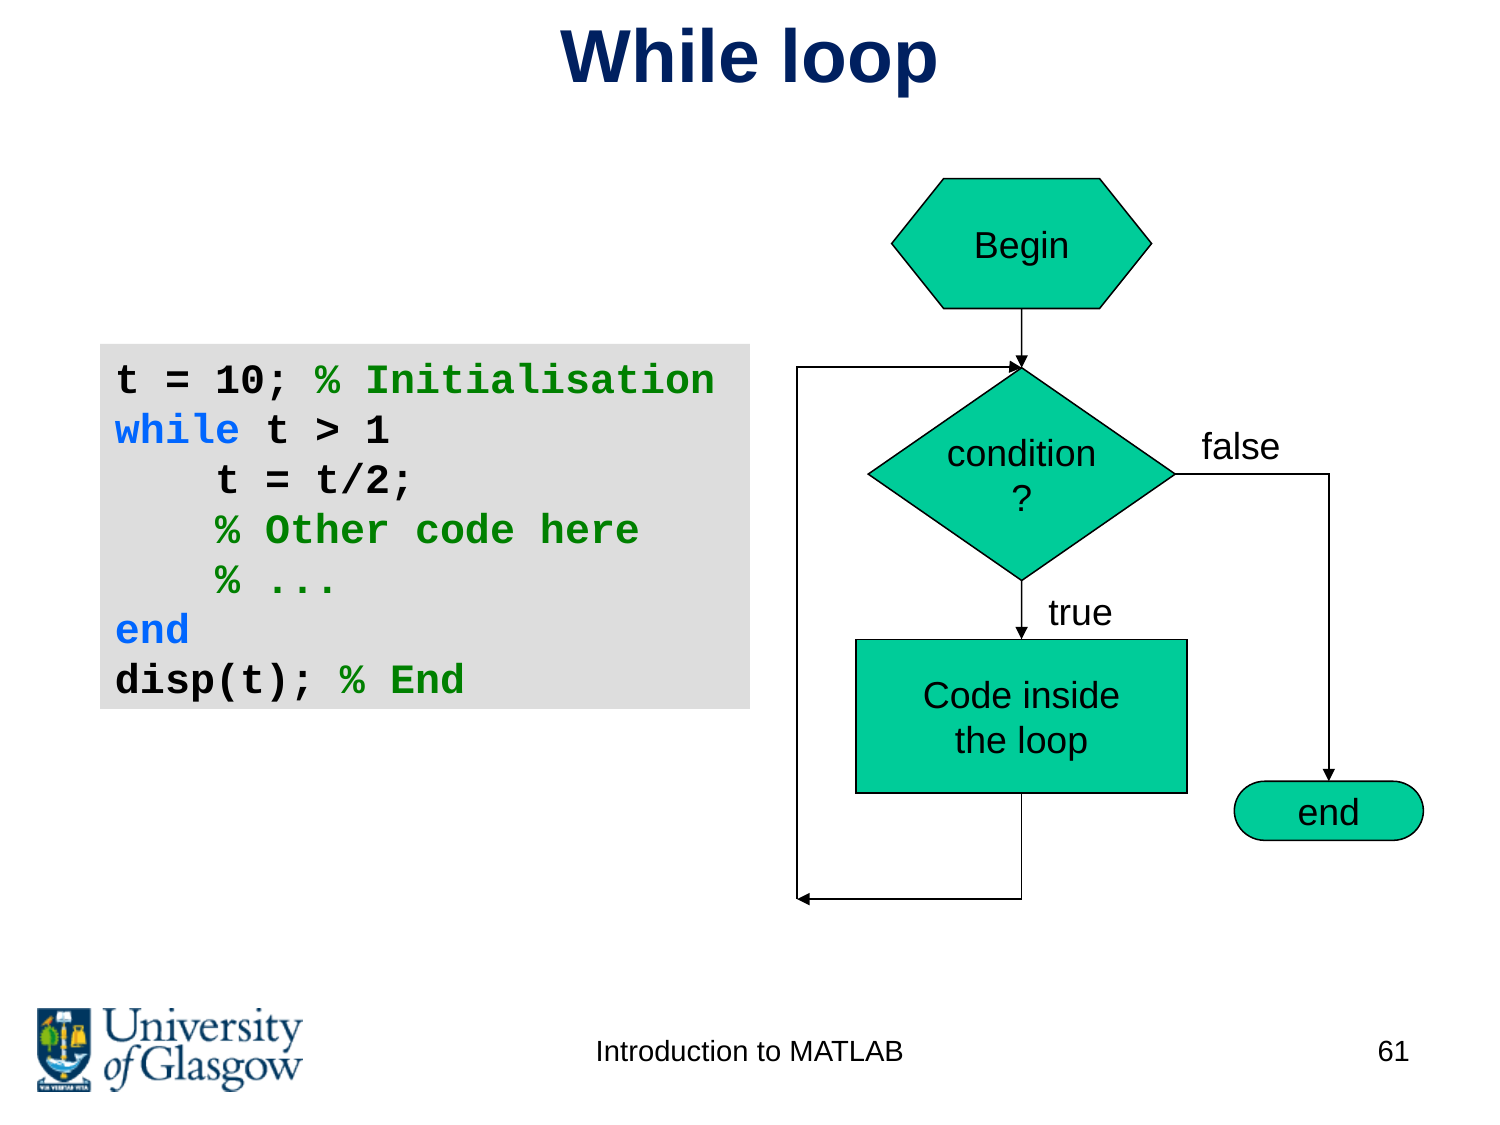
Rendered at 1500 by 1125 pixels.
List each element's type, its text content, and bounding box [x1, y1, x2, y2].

text_box Code inside the loop [963, 746, 1187, 793]
picture [37, 1008, 303, 1092]
footer Introduction to MATLAB [512, 1024, 988, 1103]
text_box false [1186, 414, 1317, 474]
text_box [1175, 474, 1329, 782]
slide_number 61 [1074, 1024, 1425, 1103]
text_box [856, 746, 963, 959]
text_box end [1234, 781, 1424, 841]
text_box condition ? [868, 368, 1175, 521]
text_box t = 10; % Initialisation while t > 1 t = t/2; % Other code here % ... end disp(t); % End [100, 343, 750, 709]
title While loop [0, 0, 1500, 160]
text_box Begin [891, 178, 1152, 309]
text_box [643, 521, 1176, 746]
